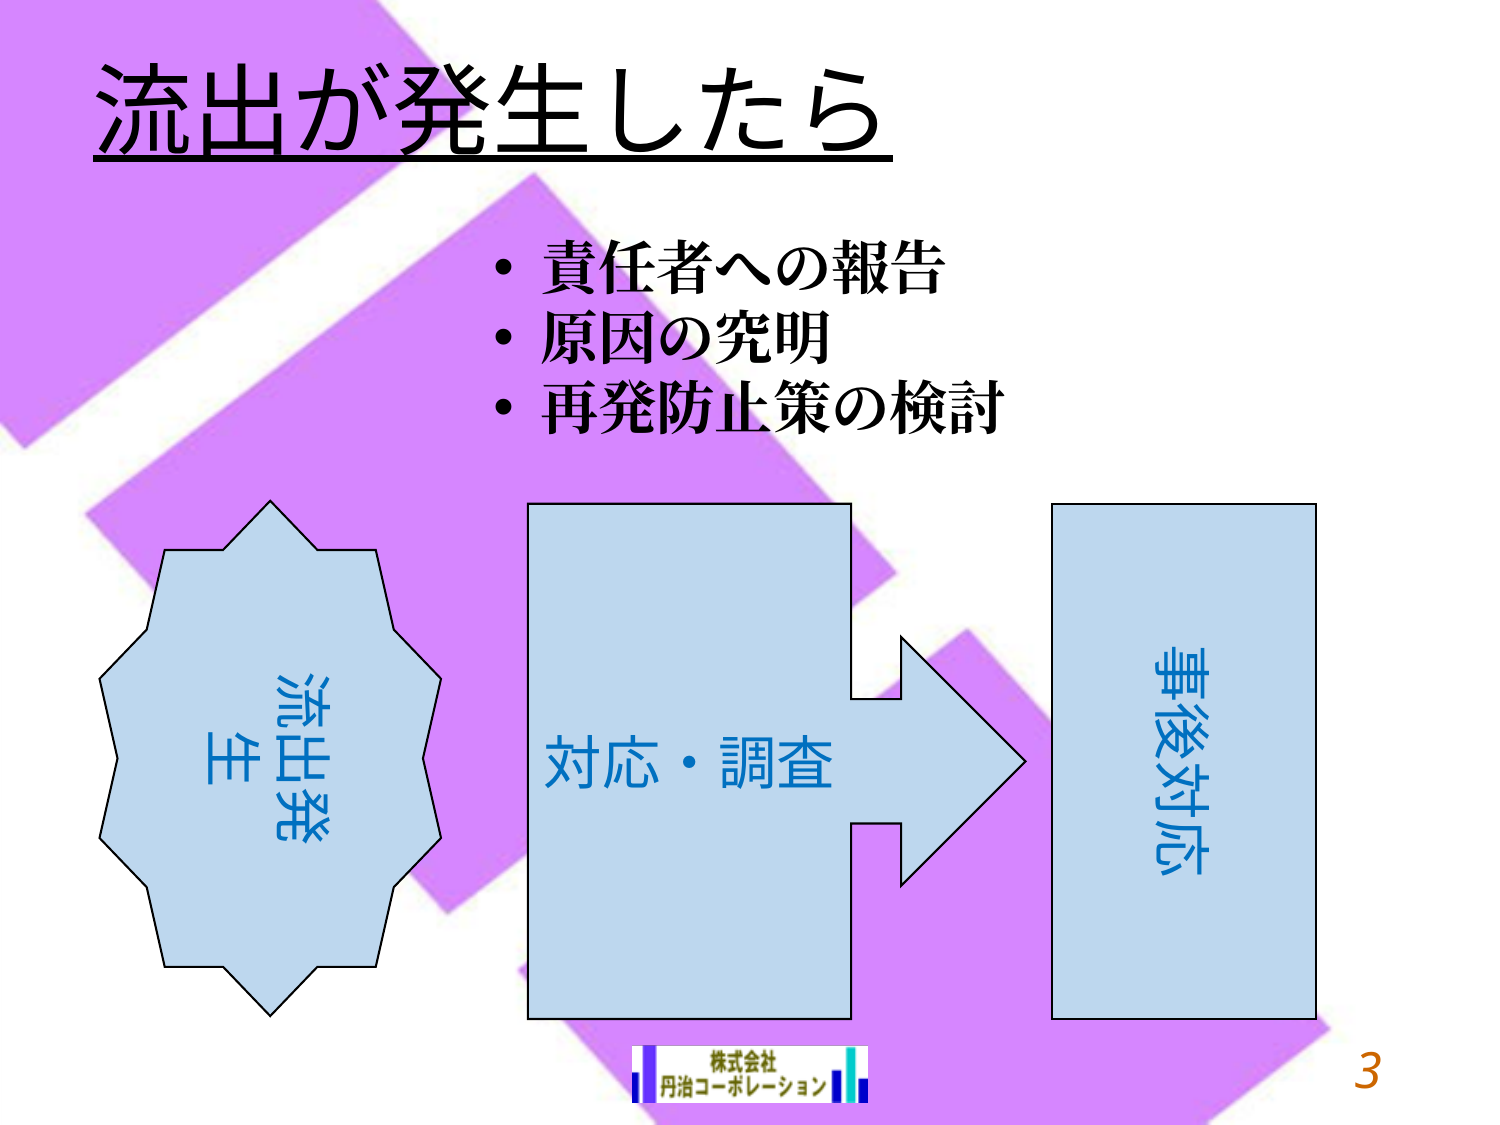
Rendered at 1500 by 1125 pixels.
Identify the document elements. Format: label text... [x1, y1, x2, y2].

text_box 責任者への報告 原因の究明 再発防止策の検討 [478, 224, 1022, 449]
text_box 流出が発生したら [78, 39, 908, 175]
slide_number 2 [1059, 1042, 1397, 1103]
text_box 流出発生 [98, 499, 443, 1018]
text_box 対応・調査 [526, 502, 1027, 1021]
picture [0, 0, 1500, 1125]
text_box 事後対応 [1051, 503, 1317, 1020]
